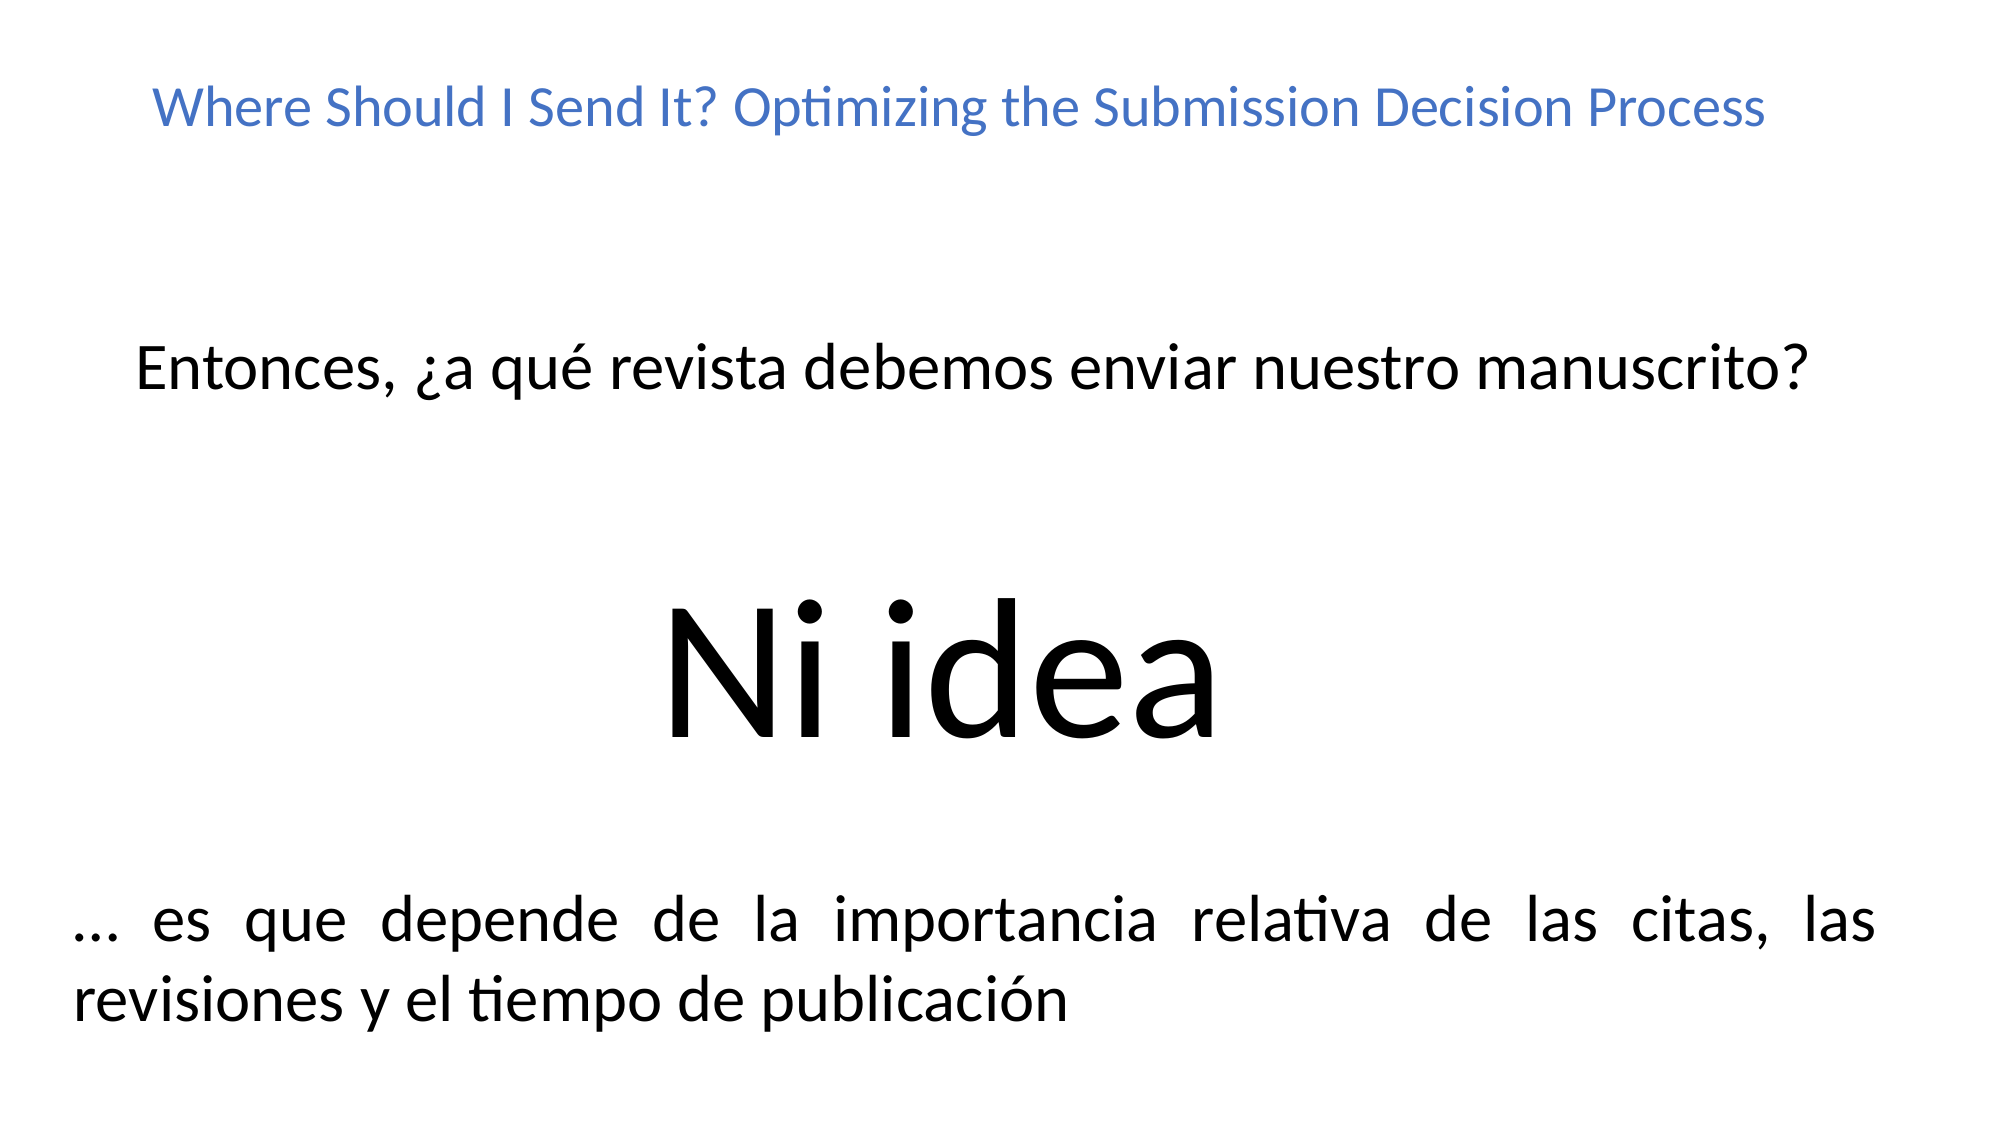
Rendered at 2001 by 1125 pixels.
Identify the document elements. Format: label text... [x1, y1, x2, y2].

text_box Ni idea [117, 529, 1766, 788]
text_box Entonces, ¿a qué revista debemos enviar nuestro manuscrito? [119, 314, 1875, 411]
text_box … es que depende de la importancia relativa de las citas, las revisiones y el tiempo de publicación [58, 867, 1894, 1045]
title Where Should I Send It? Optimizing the Submission Decision Process [137, 34, 1863, 252]
